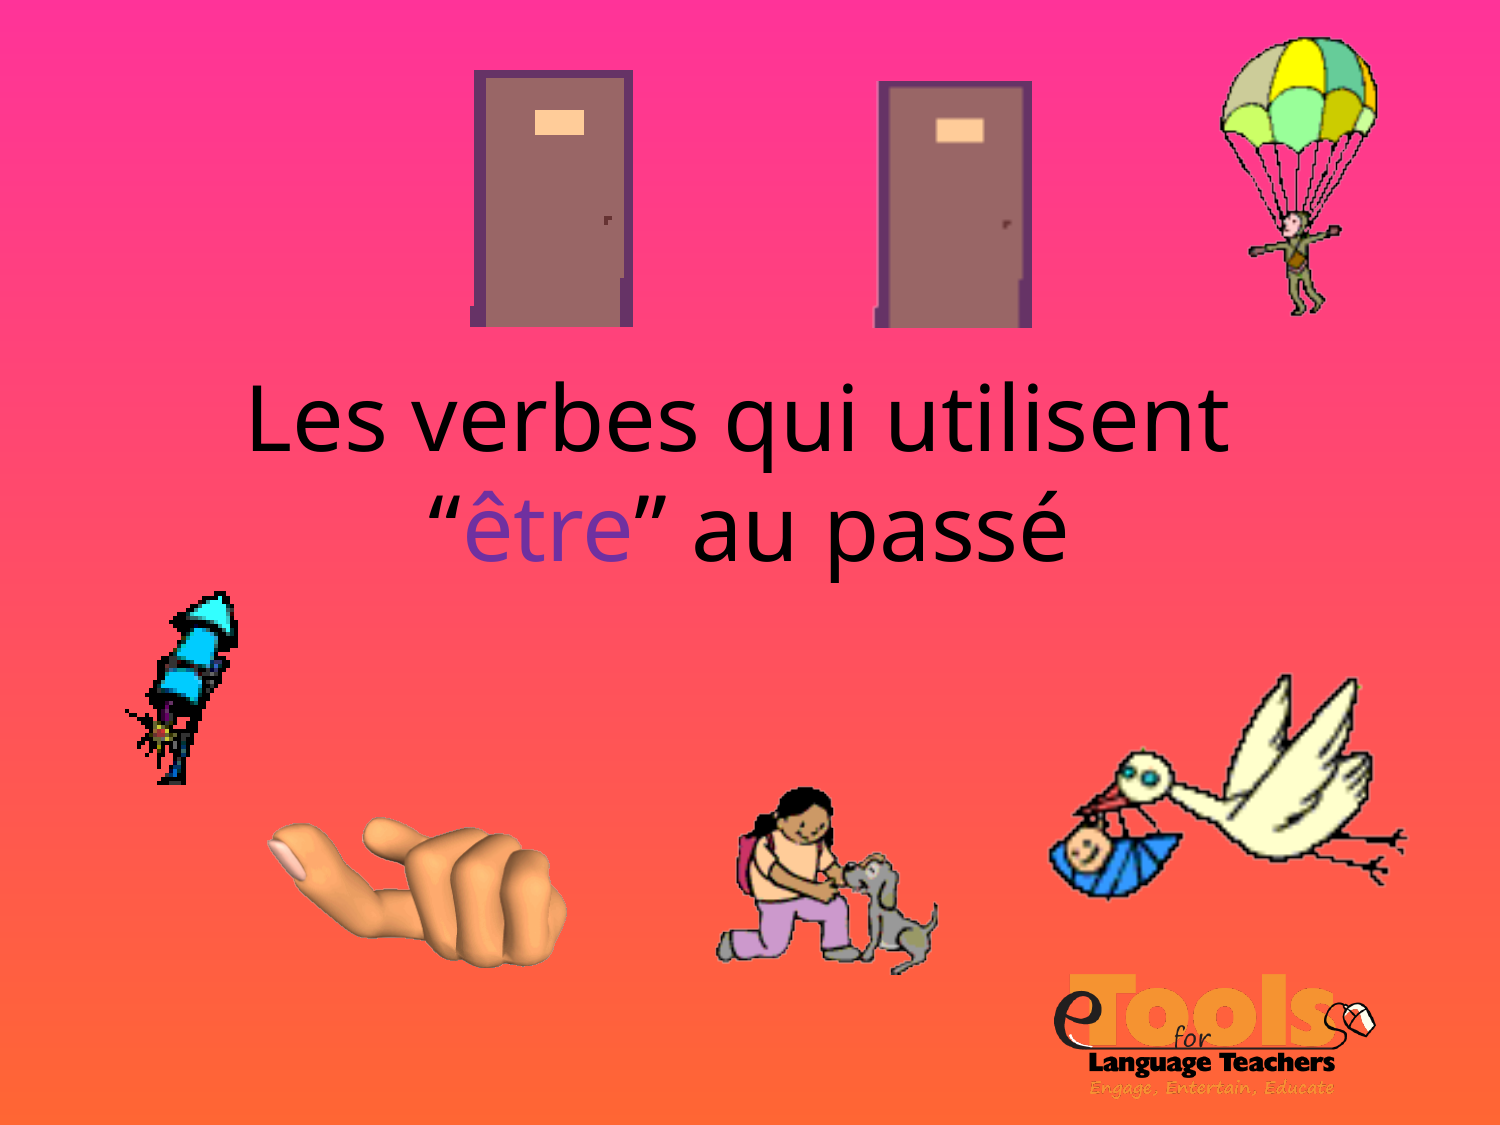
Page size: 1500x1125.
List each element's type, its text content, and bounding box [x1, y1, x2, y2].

picture [327, 70, 633, 327]
picture [738, 81, 1032, 329]
picture [1042, 644, 1426, 1102]
title Les verbes qui utilisent “être” au passé [112, 349, 1388, 591]
picture [1218, 34, 1395, 324]
picture [714, 784, 942, 976]
picture [0, 398, 575, 972]
